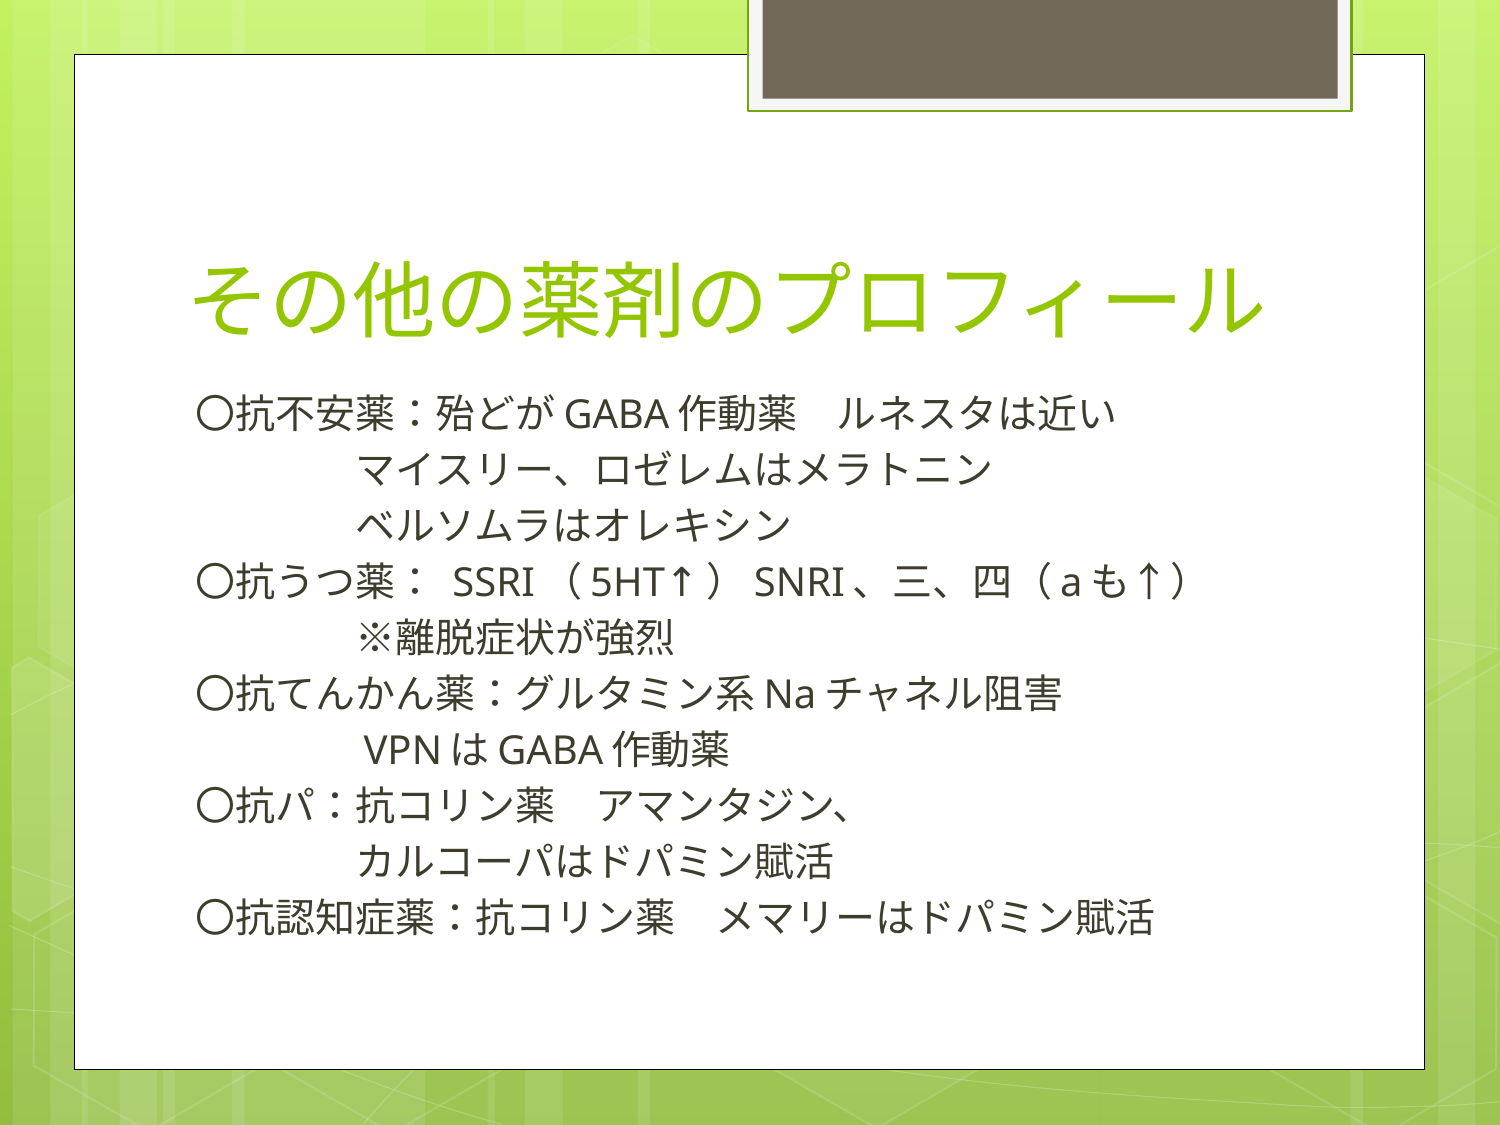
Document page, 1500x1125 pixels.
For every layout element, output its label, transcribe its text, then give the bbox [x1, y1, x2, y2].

list 〇抗不安薬：殆どがGABA作動薬 ルネスタは近い マイスリー、ロゼレムはメラトニン ベルソムラはオレキシン 〇抗うつ薬： SSRI（5HT↑）SNRI、三、四（aも↑） ※離脱症状が強烈 〇抗てんかん薬：グルタミン系Naチャネル阻害 VPNはGABA作動薬 〇抗パ：抗コリン薬 アマンタジン、 カルコーパはドパミン賦活 〇抗認知症薬：抗コリン薬 メマリーはドパミン賦活 [171, 381, 1341, 957]
title その他の薬剤のプロフィール [171, 168, 1324, 357]
